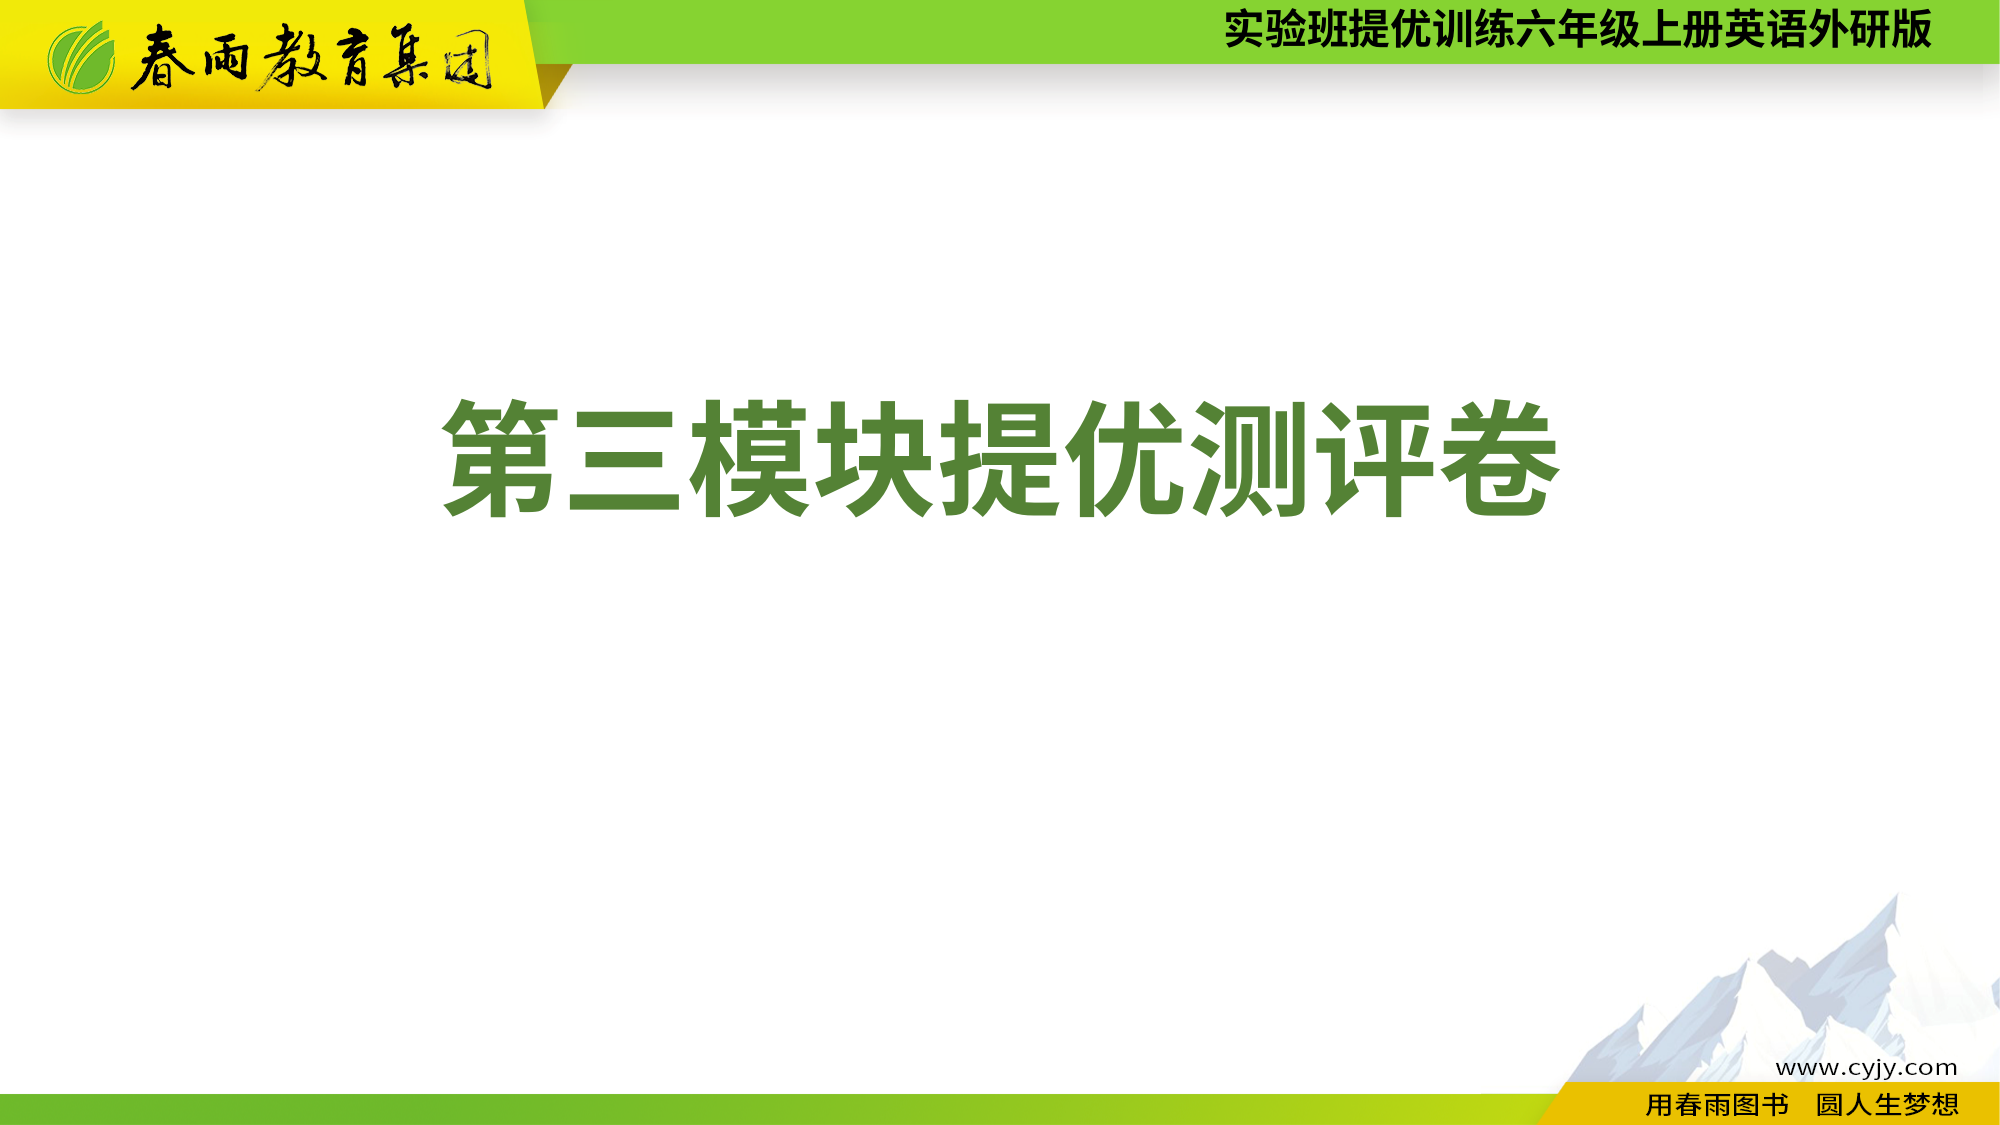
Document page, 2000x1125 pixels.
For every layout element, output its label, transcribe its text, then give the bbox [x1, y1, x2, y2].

text_box 第三模块提优测评卷 [0, 298, 2000, 539]
picture [0, 539, 2000, 1125]
picture [0, 0, 2000, 298]
